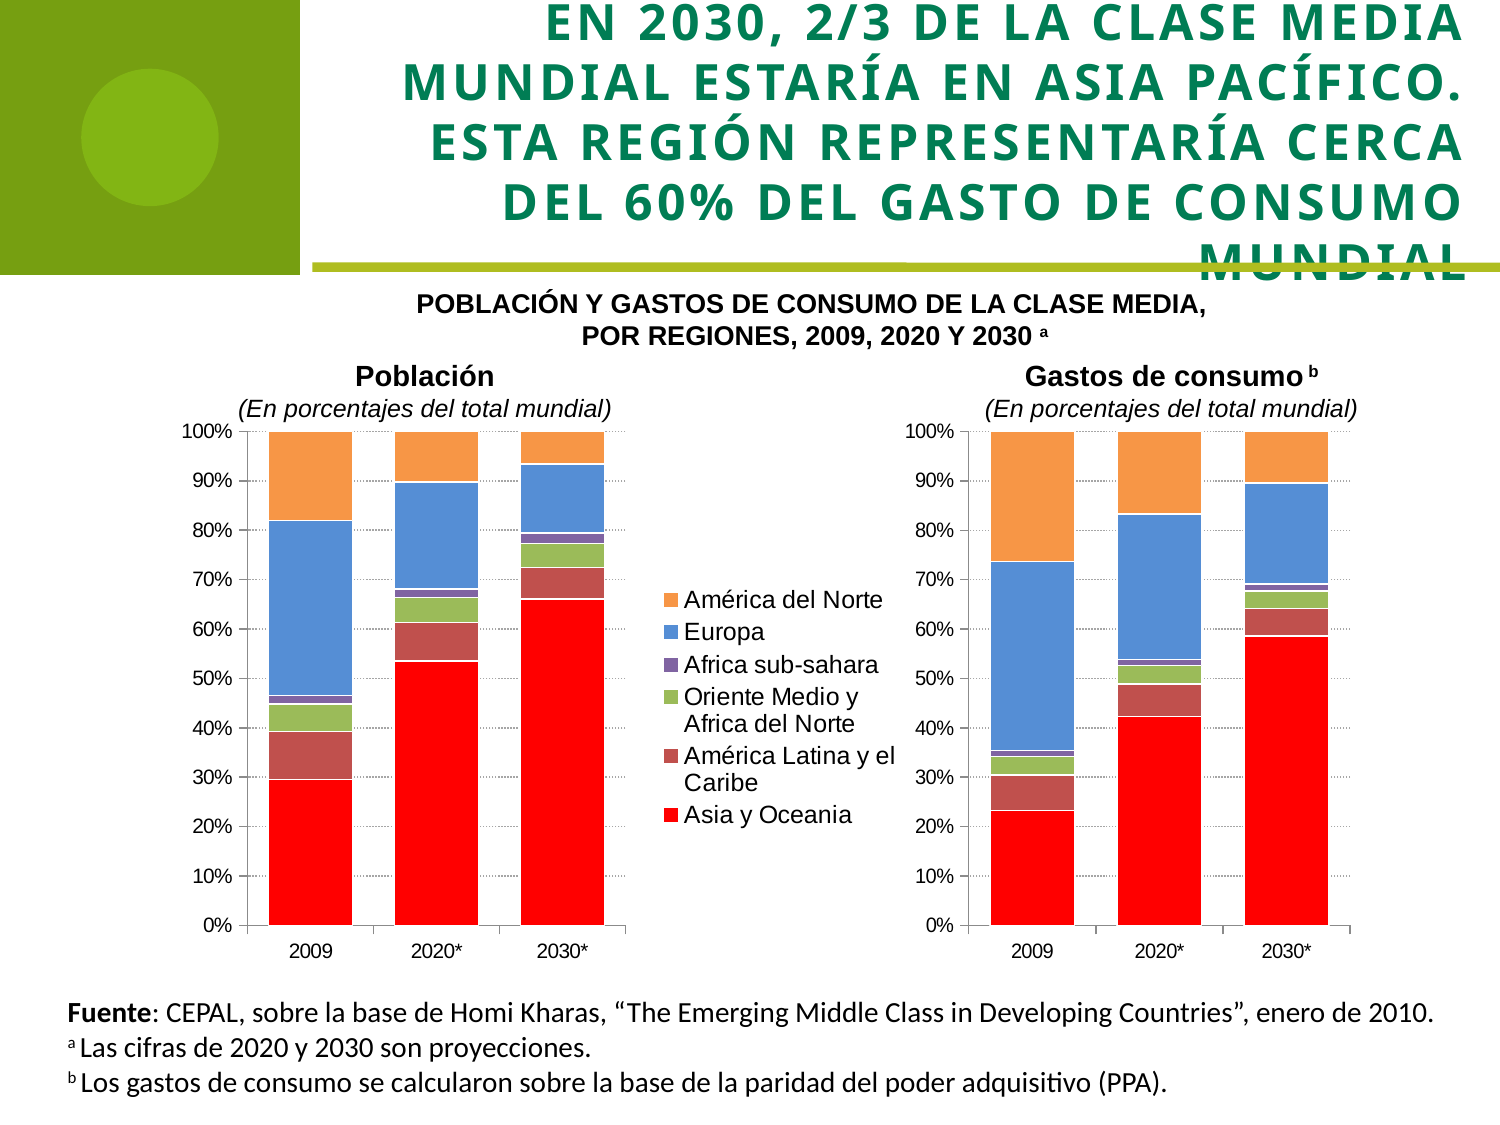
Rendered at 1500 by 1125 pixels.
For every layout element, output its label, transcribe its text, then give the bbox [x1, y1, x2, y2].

text_box POBLACIÓN Y GASTOS DE CONSUMO DE LA CLASE MEDIA, POR REGIONES, 2009, 2020 Y 2030 a [265, 278, 1365, 359]
title En 2030, 2/3 de la clase media mundial estaría en Asia Pacífico. Esta región representaría cerca del 60% del gasto de consumo mundial [336, 37, 1483, 244]
text_box Fuente: CEPAL, sobre la base de Homi Kharas, “The Emerging Middle Class in Developing Countries”, enero de 2010. a Las cifras de 2020 y 2030 son proyecciones. b Los gastos de consumo se calcularon sobre la base de la paridad del poder adquisitivo (PPA). [53, 985, 1463, 1106]
text_box Gastos de consumo b (En porcentajes del total mundial) [906, 350, 1438, 430]
text_box Población (En porcentajes del total mundial) [187, 350, 663, 412]
chart [166, 414, 1363, 1001]
